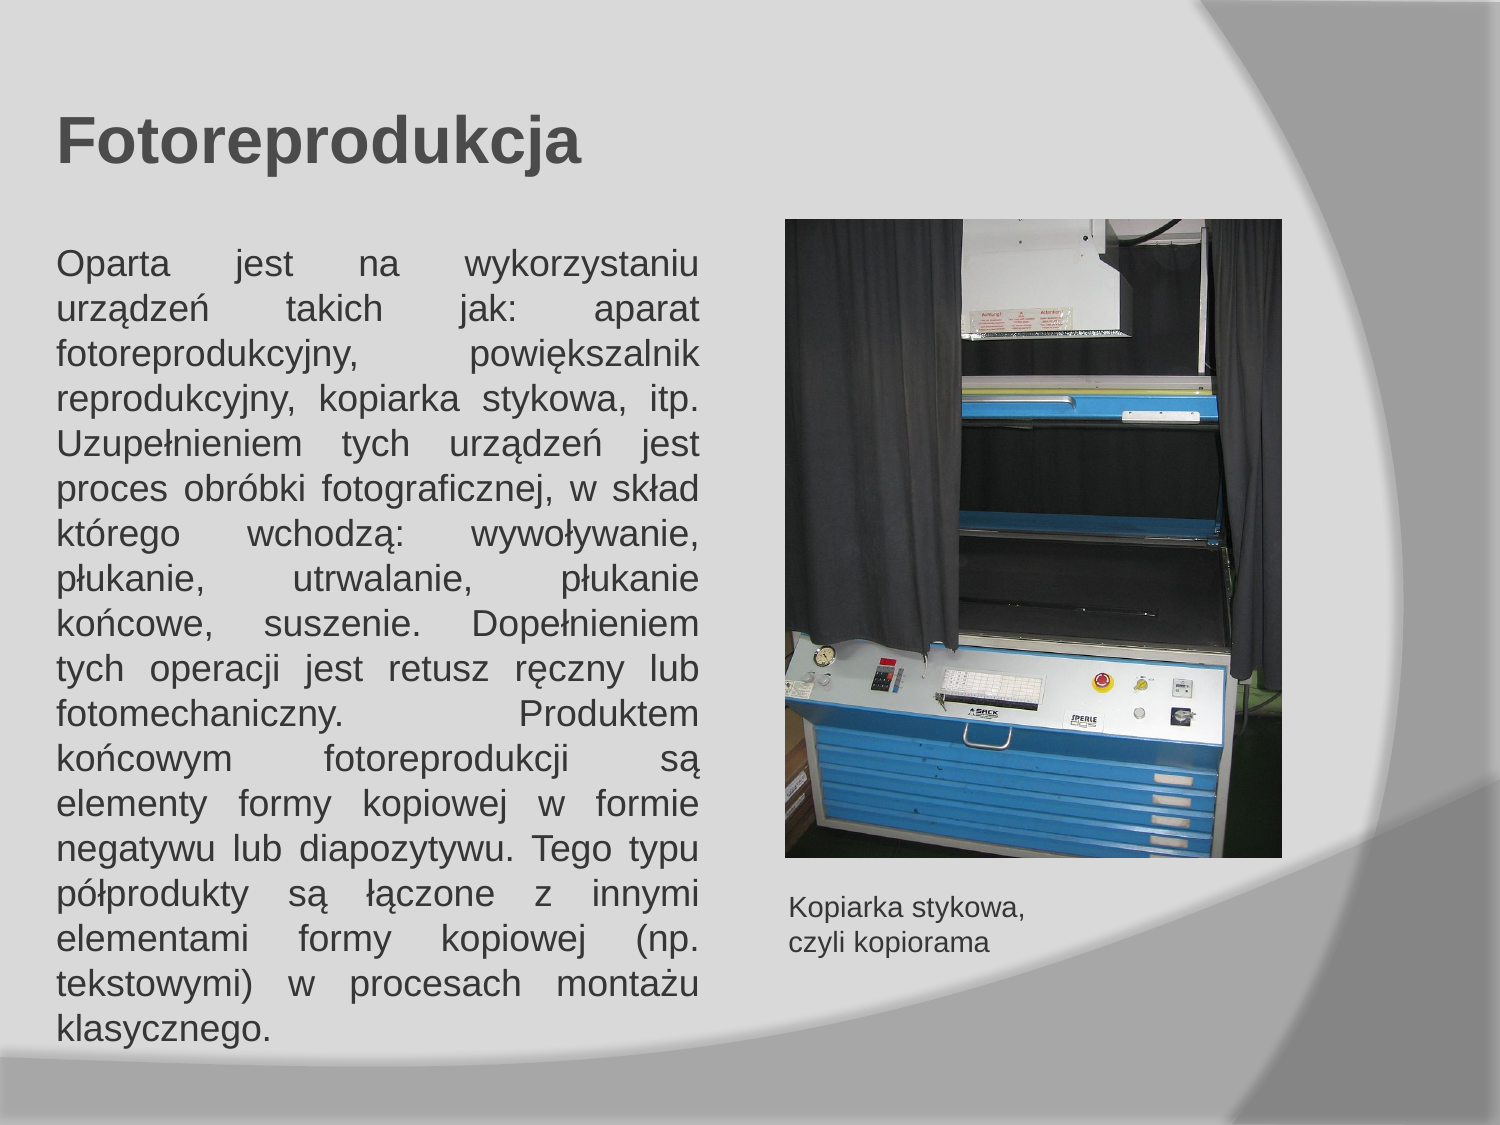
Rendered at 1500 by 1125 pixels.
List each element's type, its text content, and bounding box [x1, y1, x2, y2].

text_box Oparta jest na wykorzystaniu urządzeń takich jak: aparat fotoreprodukcyjny, powiększalnik reprodukcyjny, kopiarka stykowa, itp. Uzupełnieniem tych urządzeń jest proces obróbki fotograficznej, w skład którego wchodzą: wywoływanie, płukanie, utrwalanie, płukanie końcowe, suszenie. Dopełnieniem tych operacji jest retusz ręczny lub fotomechaniczny. Produktem końcowym fotoreprodukcji są elementy formy kopiowej w formie negatywu lub diapozytywu. Tego typu półprodukty są łączone z innymi elementami formy kopiowej (np. tekstowymi) w procesach montażu klasycznego. [41, 231, 715, 1057]
text_box Fotoreprodukcja [41, 89, 644, 185]
picture [785, 219, 1282, 858]
text_box Kopiarka stykowa, czyli kopiorama [773, 881, 1093, 967]
